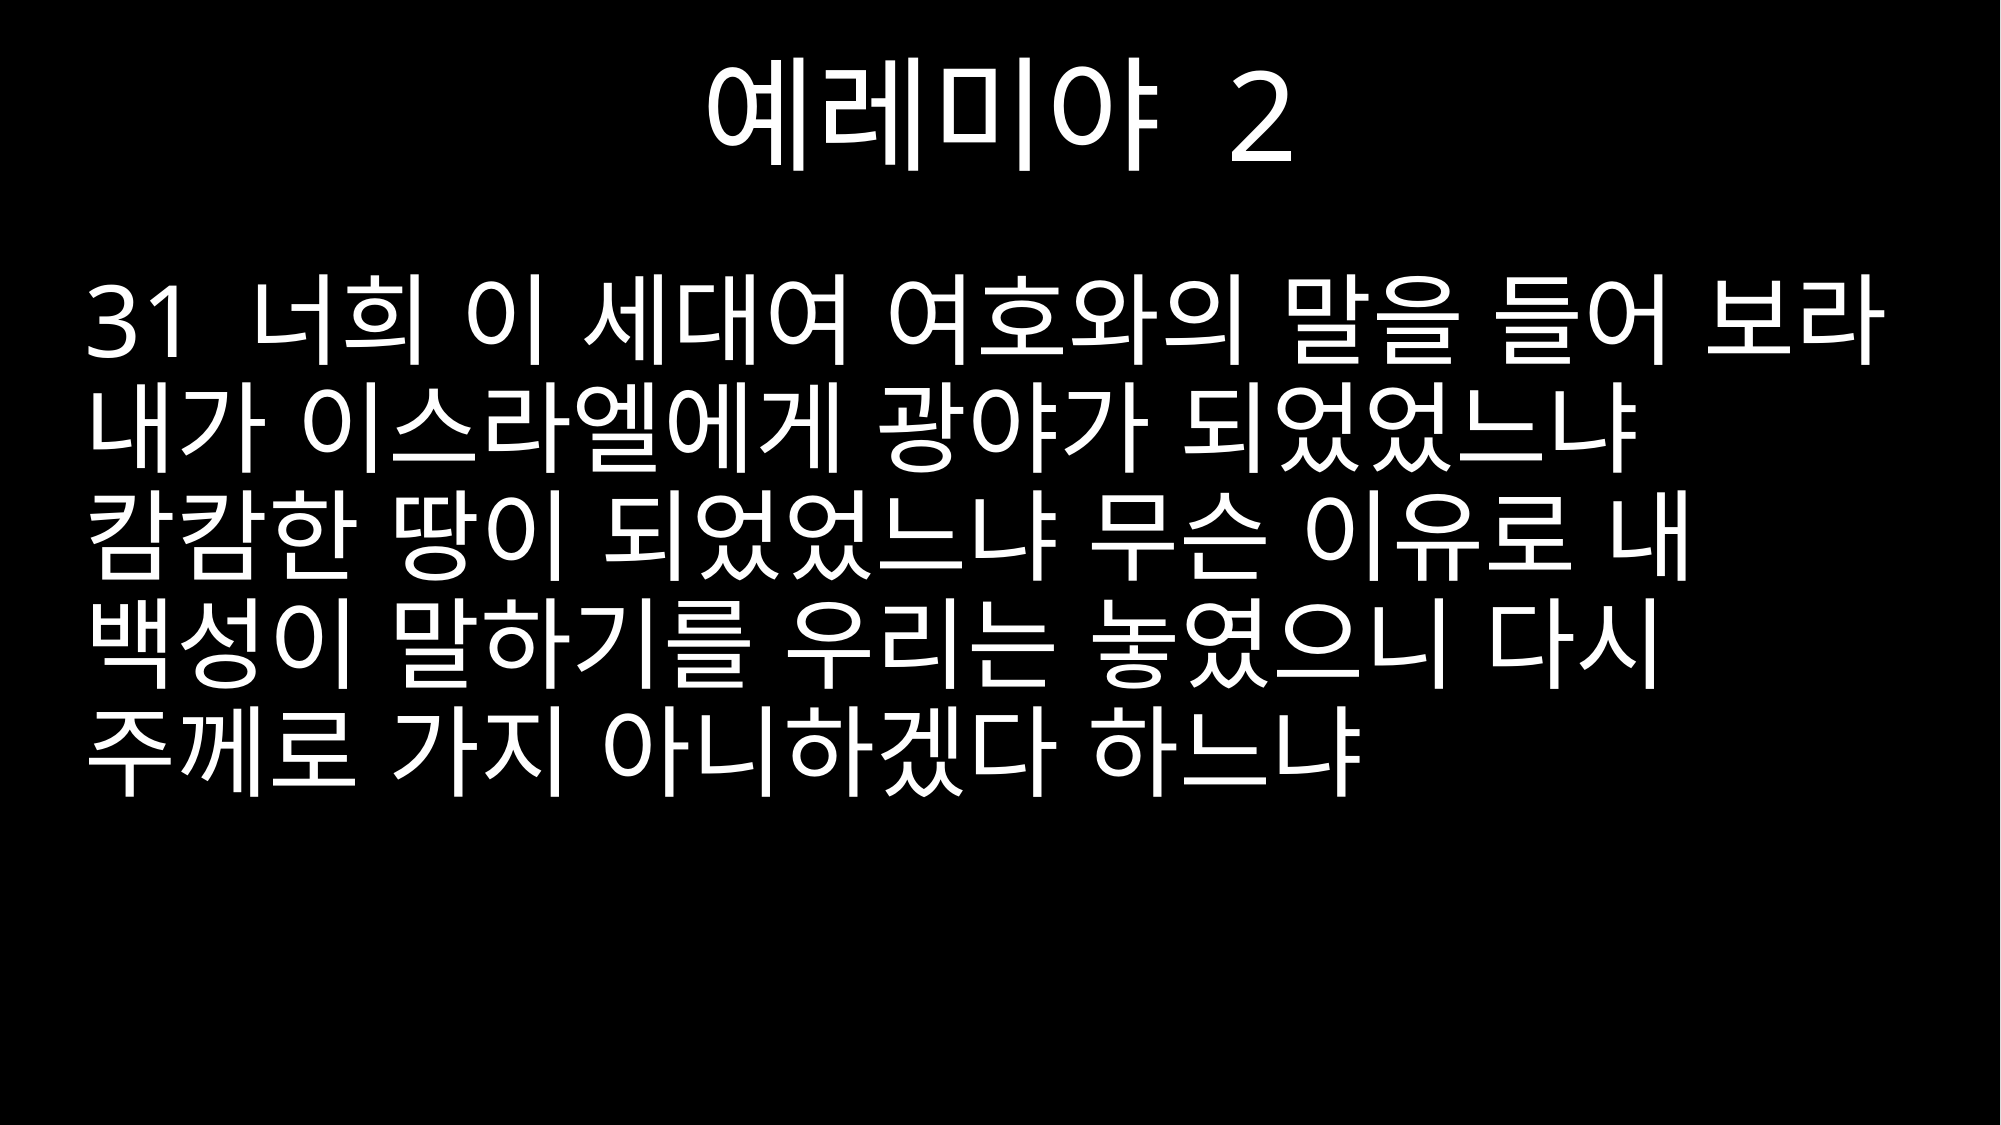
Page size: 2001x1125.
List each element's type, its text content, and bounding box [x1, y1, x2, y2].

list 31 너희 이 세대여 여호와의 말을 들어 보라 내가 이스라엘에게 광야가 되었었느냐 캄캄한 땅이 되었었느냐 무슨 이유로 내 백성이 말하기를 우리는 놓였으니 다시 주께로 가지 아니하겠다 하느냐 [69, 263, 1953, 423]
picture [0, 0, 2001, 1125]
footer 예레미야 2 [0, 32, 2000, 192]
